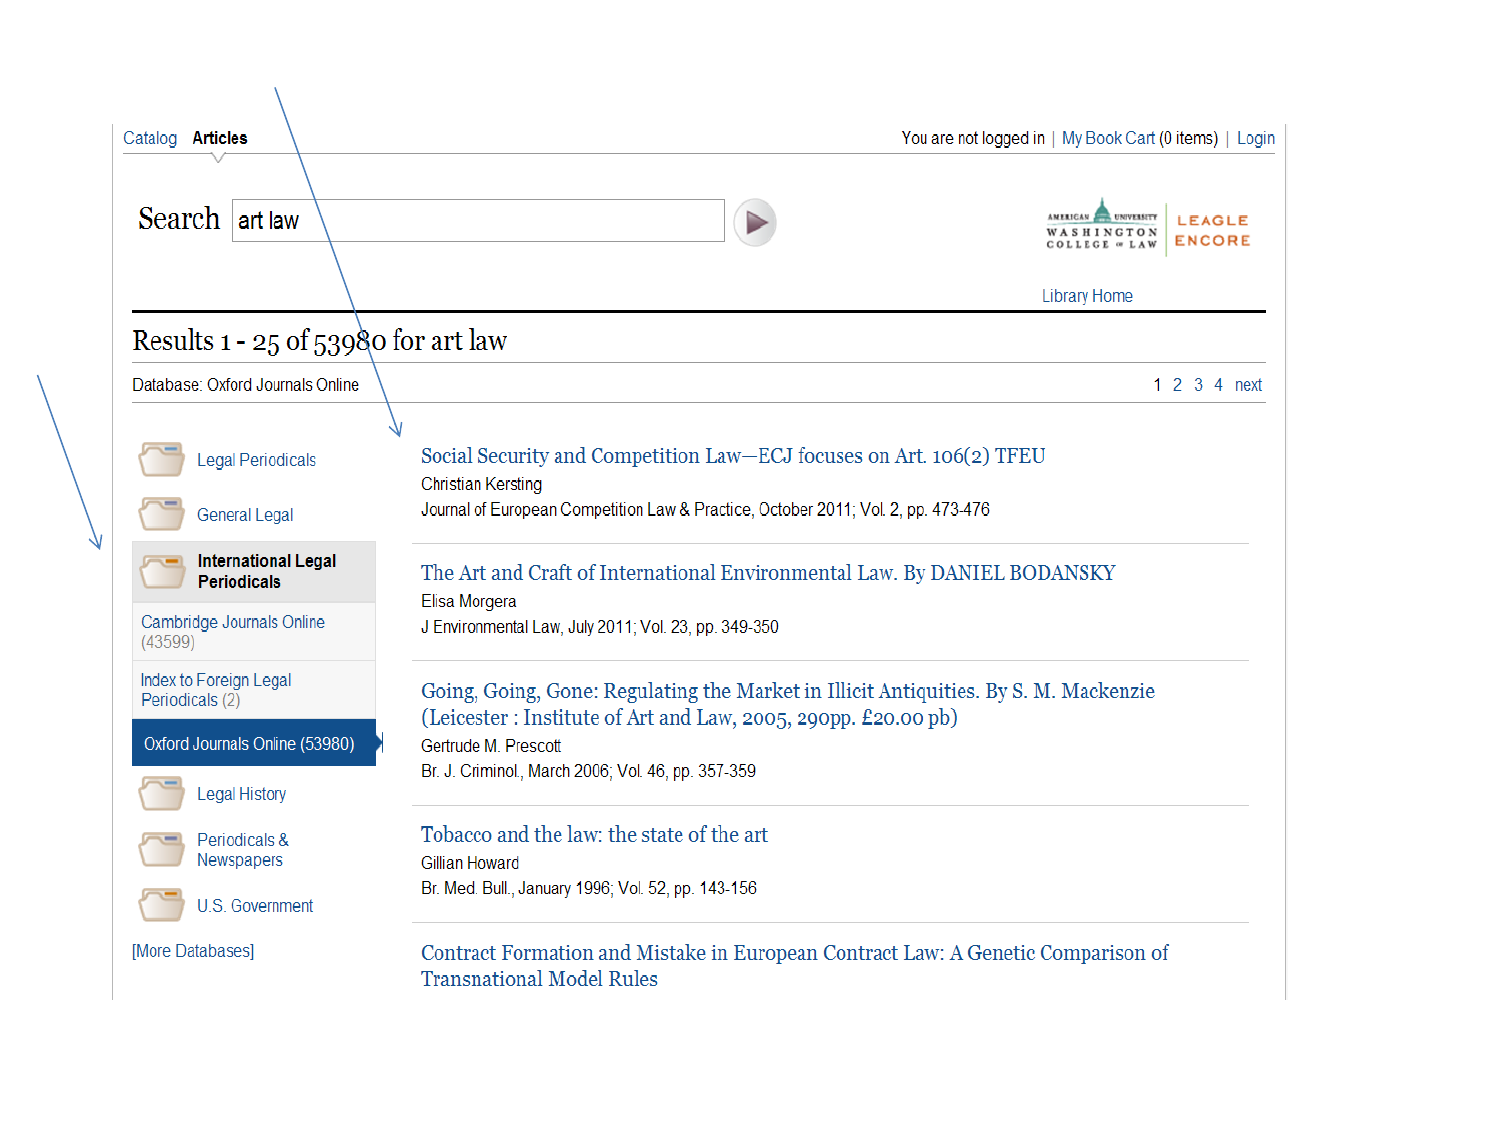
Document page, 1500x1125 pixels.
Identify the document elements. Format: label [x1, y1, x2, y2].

text_box [274, 87, 401, 438]
text_box [37, 374, 101, 551]
picture [112, 124, 1288, 1001]
